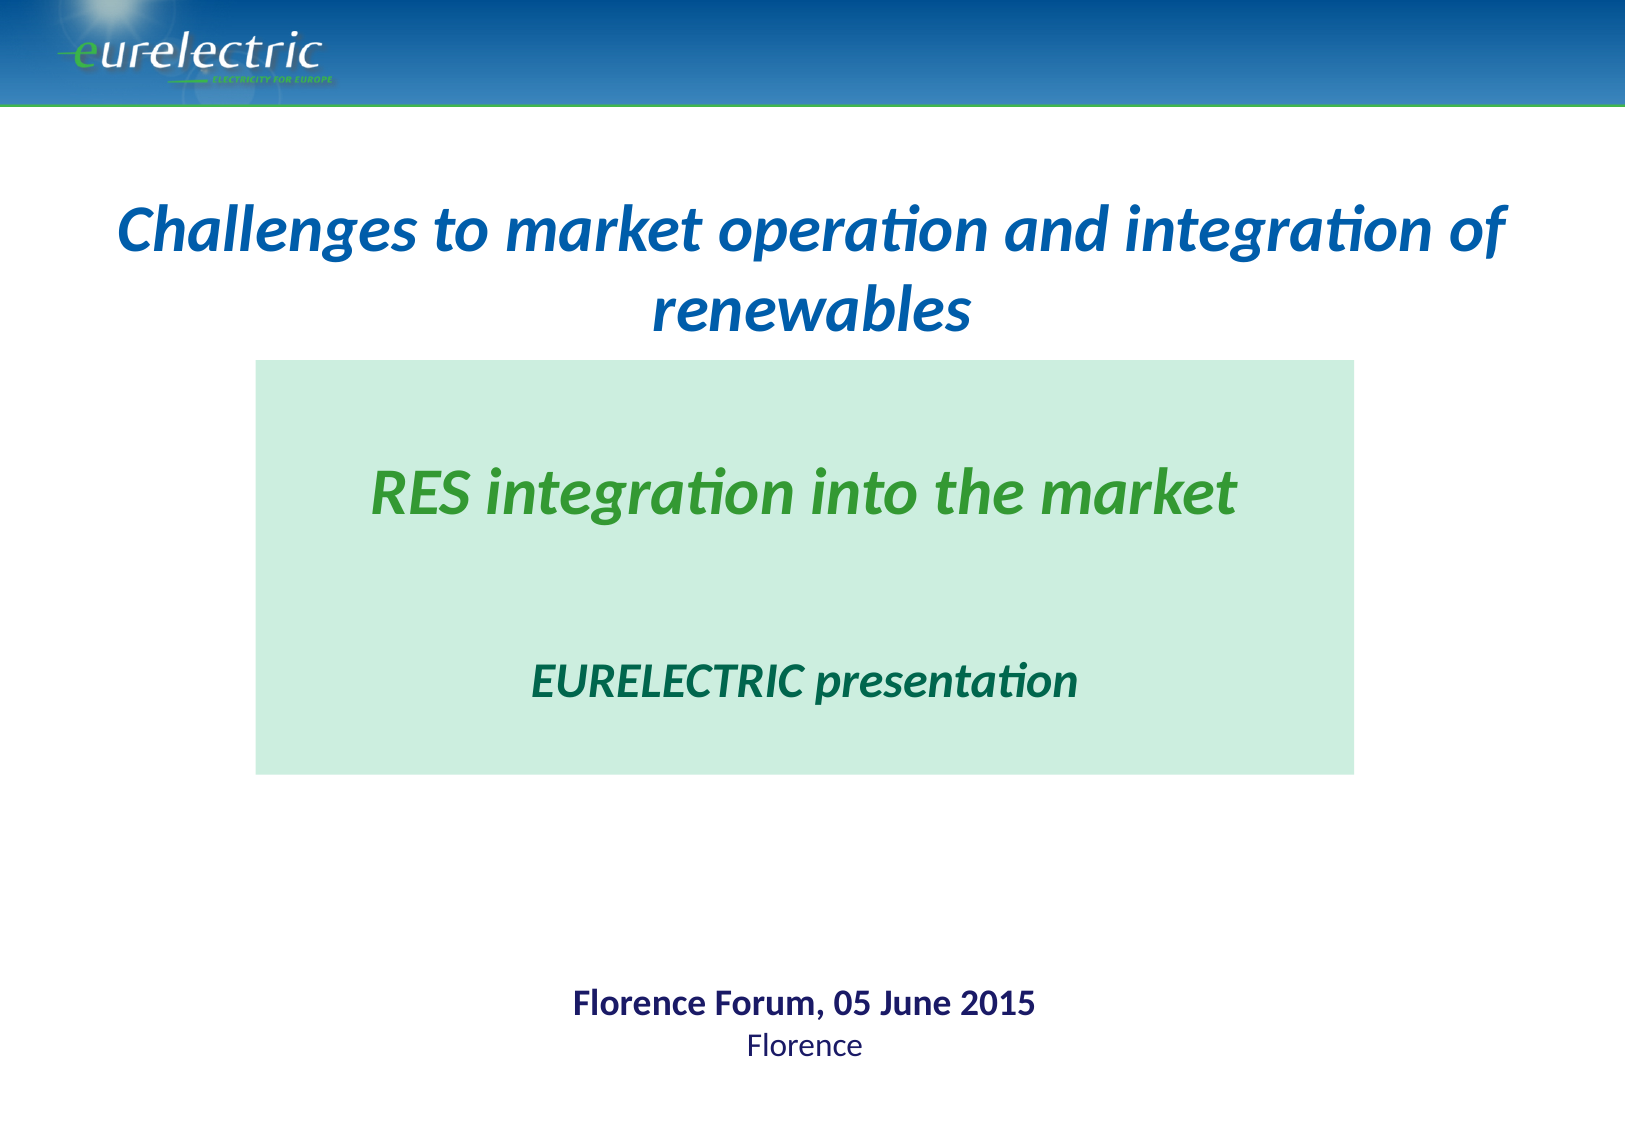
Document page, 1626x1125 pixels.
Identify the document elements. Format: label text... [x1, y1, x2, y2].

text_box Challenges to market operation and integration of renewables [0, 208, 1625, 322]
text_box Florence Forum, 05 June 2015 Florence [255, 879, 1355, 1073]
text_box RES integration into the market EURELECTRIC presentation [255, 360, 1355, 775]
picture [0, 0, 1625, 107]
